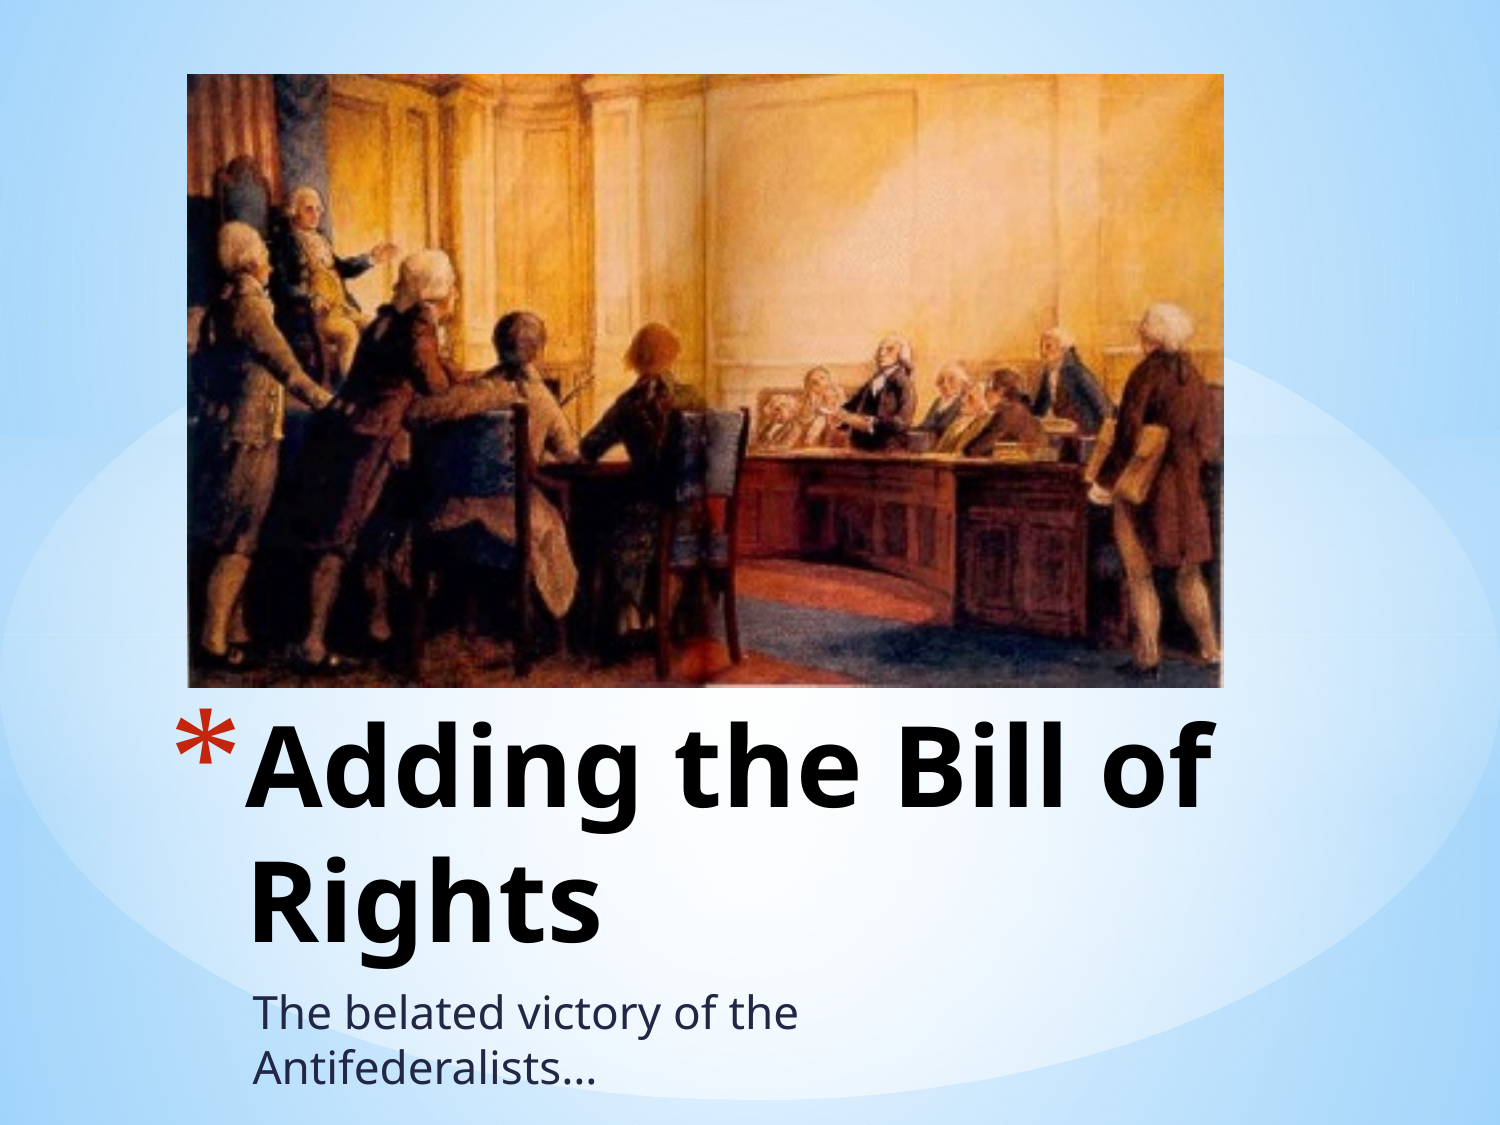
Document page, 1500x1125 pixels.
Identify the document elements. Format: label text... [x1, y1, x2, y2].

title Adding the Bill of Rights [125, 687, 1303, 982]
picture [187, 74, 1225, 688]
subtitle The belated victory of the Antifederalists… [237, 982, 1163, 1121]
